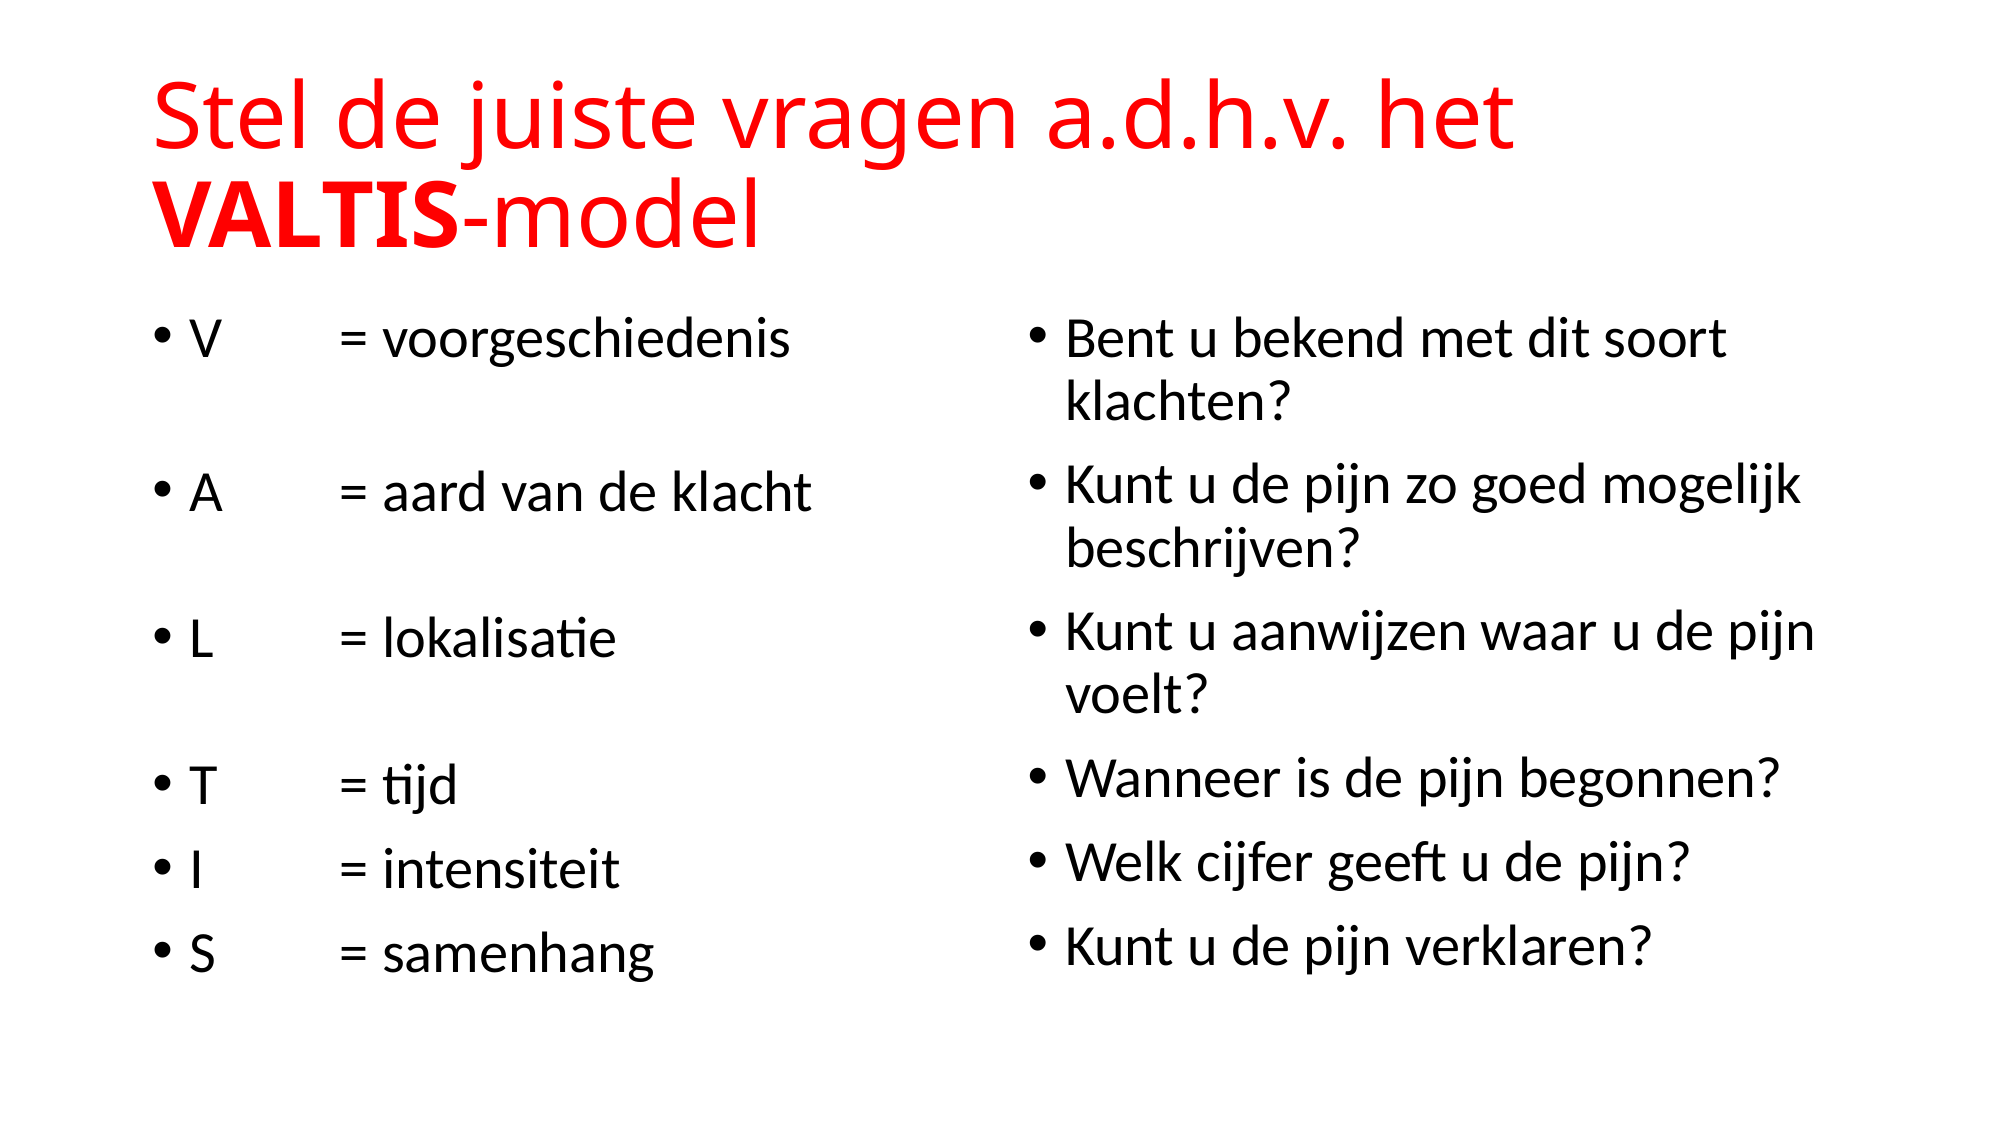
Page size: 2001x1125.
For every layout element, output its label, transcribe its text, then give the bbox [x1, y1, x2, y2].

list Bent u bekend met dit soort klachten? Kunt u de pijn zo goed mogelijk beschrijven? Kunt u aanwijzen waar u de pijn voelt? Wanneer is de pijn begonnen? Welk cijfer geeft u de pijn? Kunt u de pijn verklaren? [1012, 299, 1863, 1014]
list V = voorgeschiedenis A = aard van de klacht L = lokalisatie T = tijd I = intensiteit S = samenhang [137, 299, 988, 1014]
title Stel de juiste vragen a.d.h.v. het VALTIS-model [137, 59, 1863, 278]
